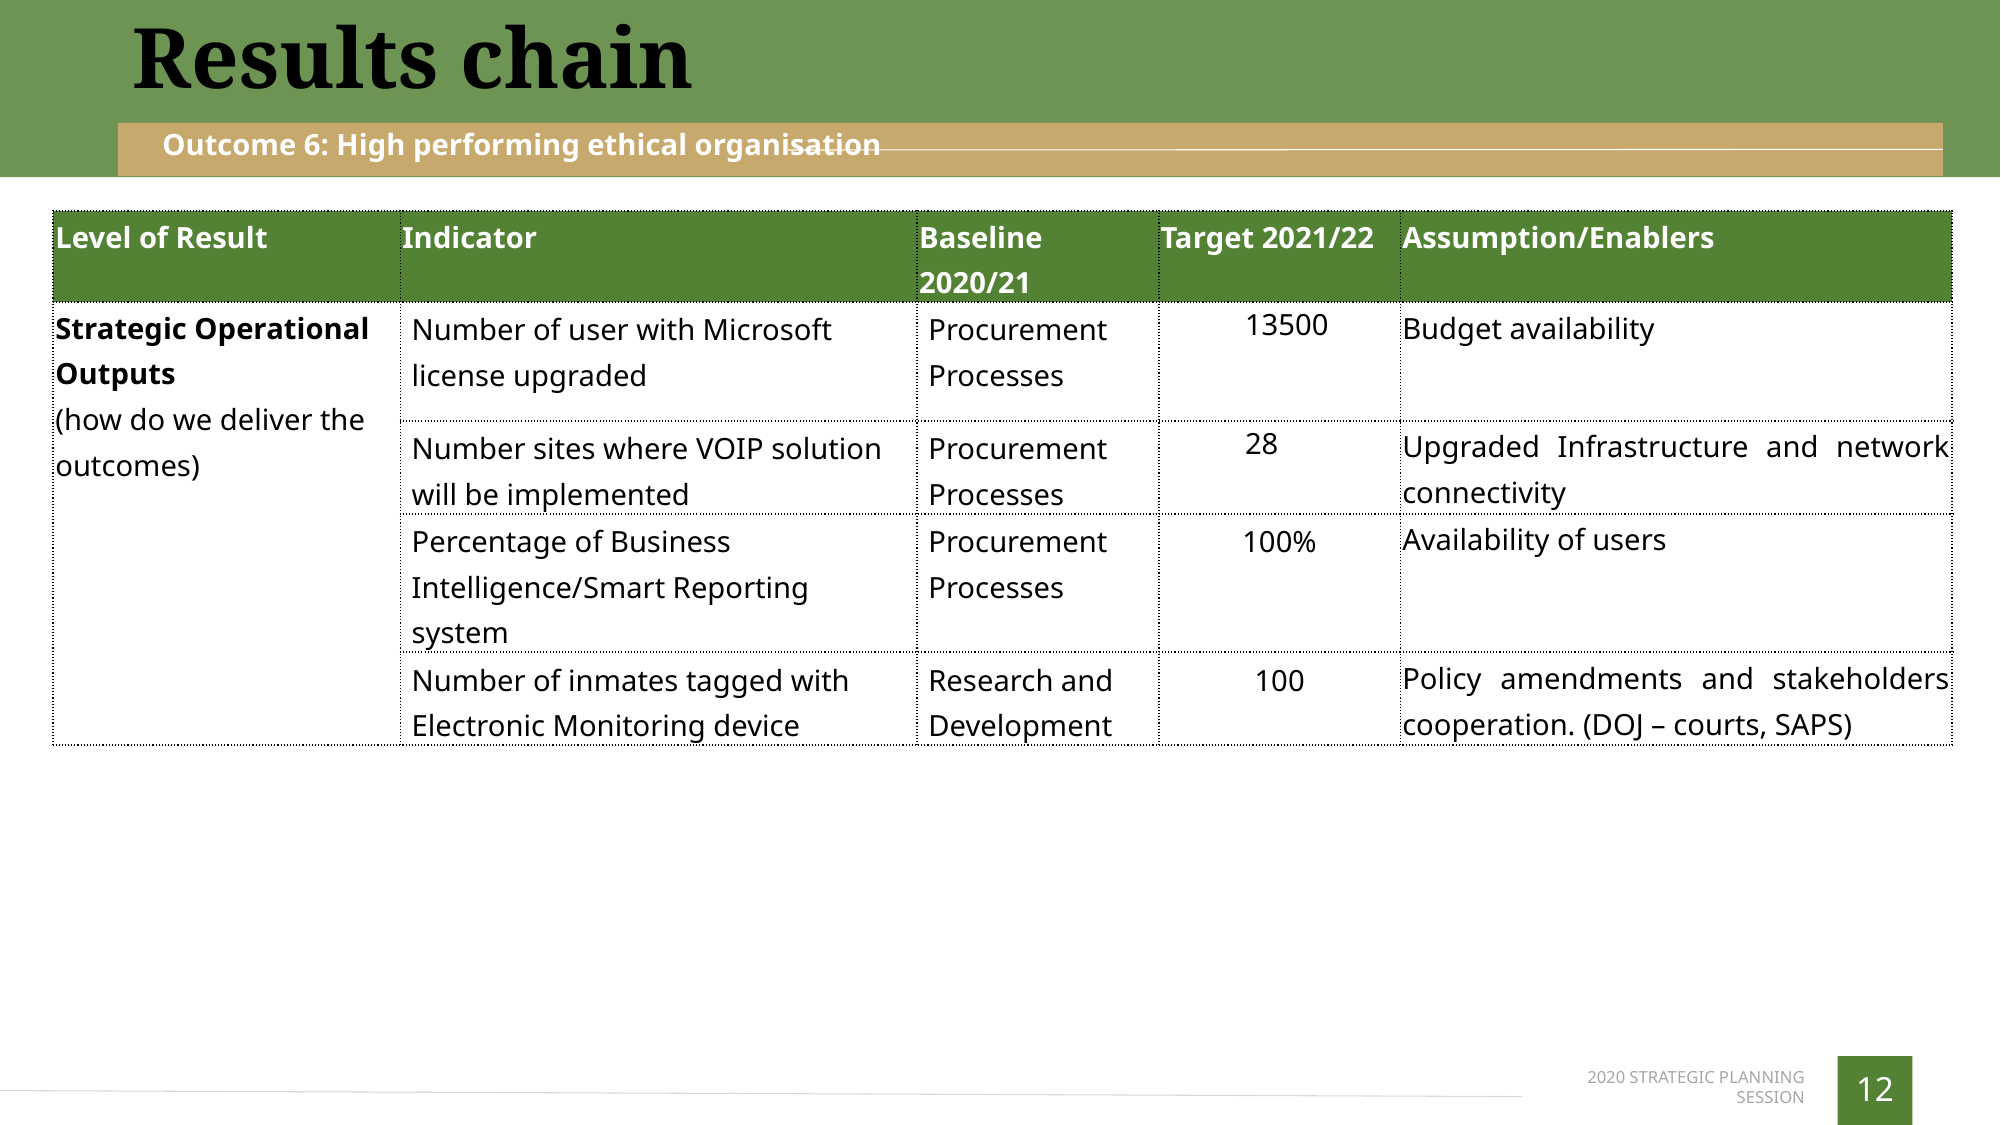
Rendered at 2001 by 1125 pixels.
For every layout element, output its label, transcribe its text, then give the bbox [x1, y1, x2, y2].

table_cell Availability of users [1400, 514, 1952, 652]
text_box Outcome 6: High performing ethical organisation [162, 125, 1290, 161]
table_cell Procurement Processes [917, 302, 1159, 421]
table_cell 100% [1159, 514, 1400, 652]
table_cell Percentage of Business Intelligence/Smart Reporting system [400, 514, 917, 652]
table_cell Budget availability [1400, 302, 1952, 421]
table_cell Number of user with Microsoft license upgraded [400, 302, 917, 421]
table_cell Policy amendments and stakeholders cooperation. (DOJ – courts, SAPS) [1400, 652, 1952, 745]
table_cell Research and Development [917, 652, 1159, 745]
title Results chain [117, 17, 1886, 106]
table_cell Upgraded Infrastructure and network connectivity [1400, 421, 1952, 514]
table_cell 13500 [1159, 302, 1400, 421]
table_header Indicator [400, 211, 917, 302]
table_cell 28 [1159, 421, 1400, 514]
table_cell Number of inmates tagged with Electronic Monitoring device [400, 652, 917, 745]
table_cell 100 [1159, 652, 1400, 745]
table_header Baseline 2020/21 [917, 211, 1159, 302]
table_header Assumption/Enablers [1400, 211, 1952, 302]
table_cell Procurement Processes [917, 514, 1159, 652]
table_cell Number sites where VOIP solution will be implemented [400, 421, 917, 514]
table_header Target 2021/22 [1159, 211, 1400, 302]
table_header Level of Result [53, 211, 400, 302]
table_cell Procurement Processes [917, 421, 1159, 514]
table_cell Strategic Operational Outputs (how do we deliver the outcomes) [53, 302, 400, 745]
